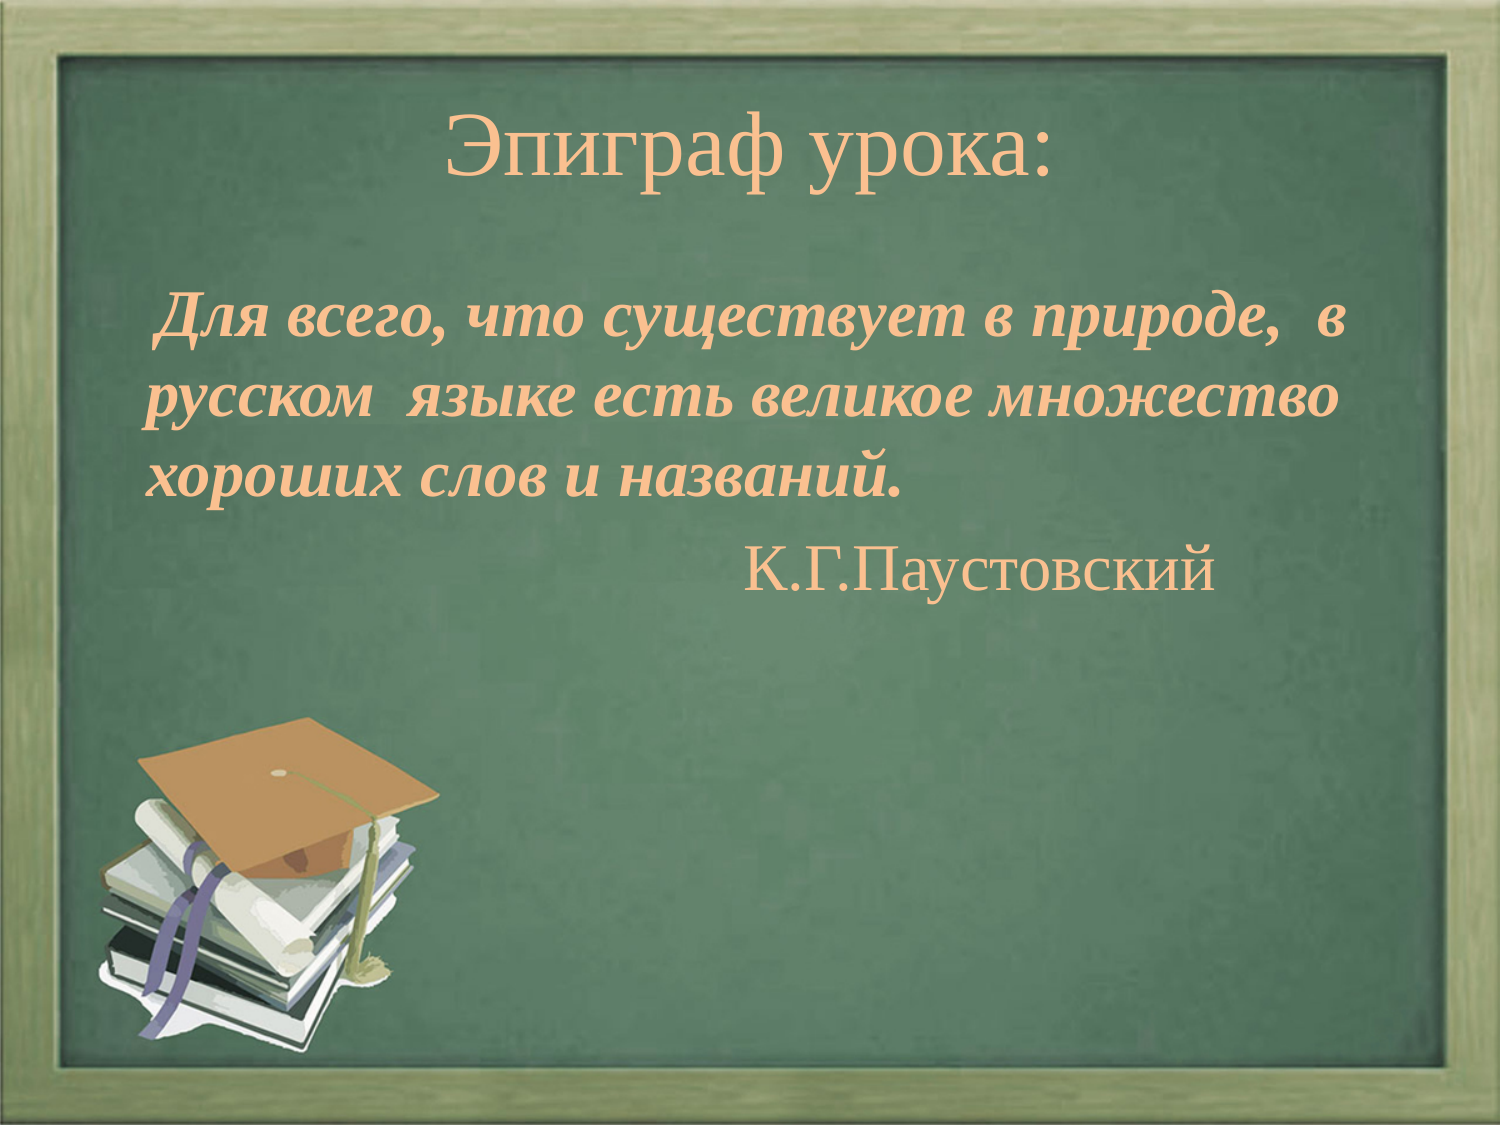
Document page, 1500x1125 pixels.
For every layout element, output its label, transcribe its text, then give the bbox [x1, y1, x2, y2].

picture [0, 0, 1500, 1125]
title Эпиграф урока: [74, 44, 1426, 233]
list Для всего, что существует в природе, в русском языке есть великое множество хороших слов и названий. К.Г.Паустовский [74, 262, 1426, 1006]
